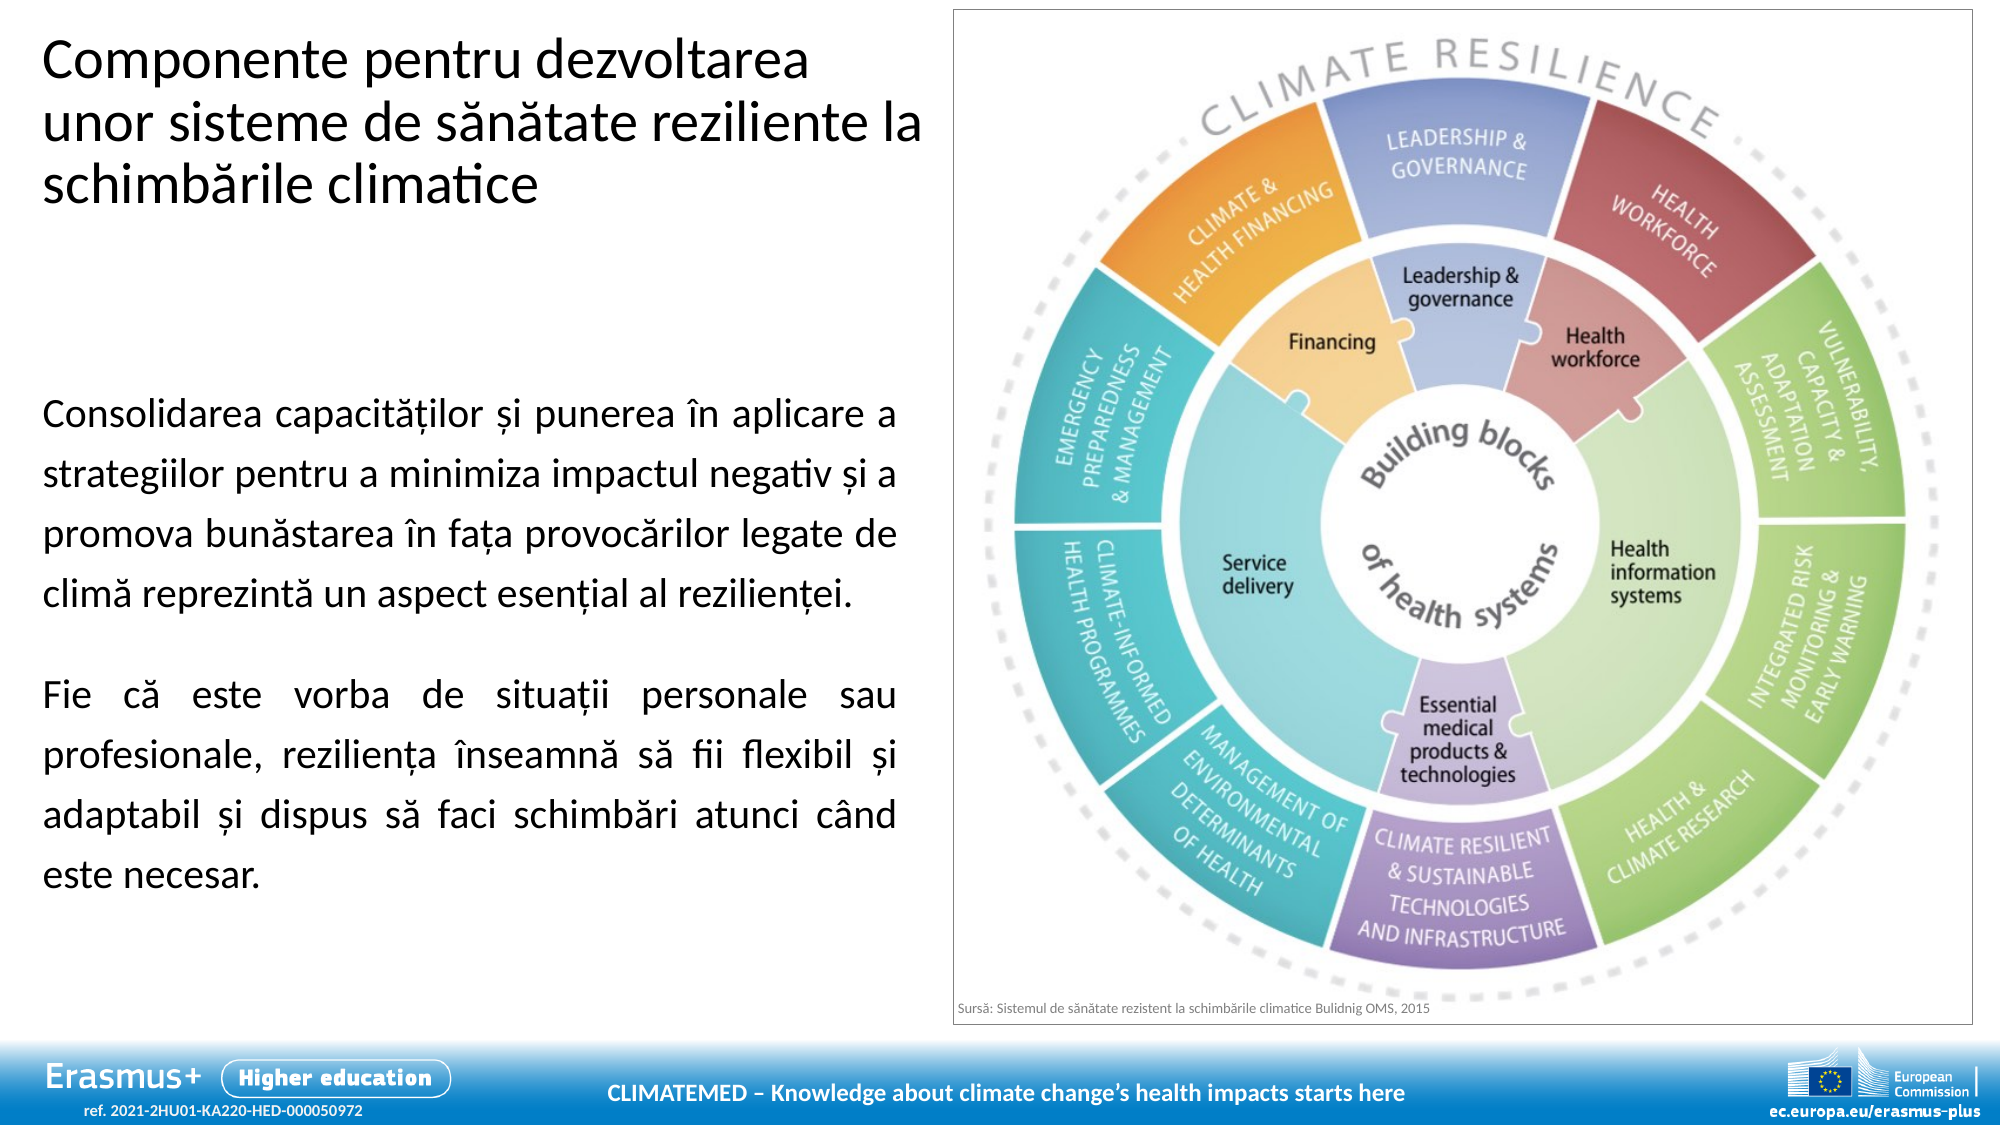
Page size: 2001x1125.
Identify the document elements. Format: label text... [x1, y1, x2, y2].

picture [0, 899, 2000, 1125]
picture [954, 10, 1972, 1024]
title Componente pentru dezvoltarea unor sisteme de sănătate reziliente la schimbările climatice [27, 33, 953, 211]
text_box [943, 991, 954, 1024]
text_box Consolidarea capacităților și punerea în aplicare a strategiilor pentru a minimiza impactul negativ și a promova bunăstarea în fața provocărilor legate de climă reprezintă un aspect esențial al rezilienței. Fie că este vorba de situații personale sau profesionale, reziliența înseamnă să fii flexibil și adaptabil și dispus să faci schimbări atunci când este necesar. [27, 368, 913, 905]
